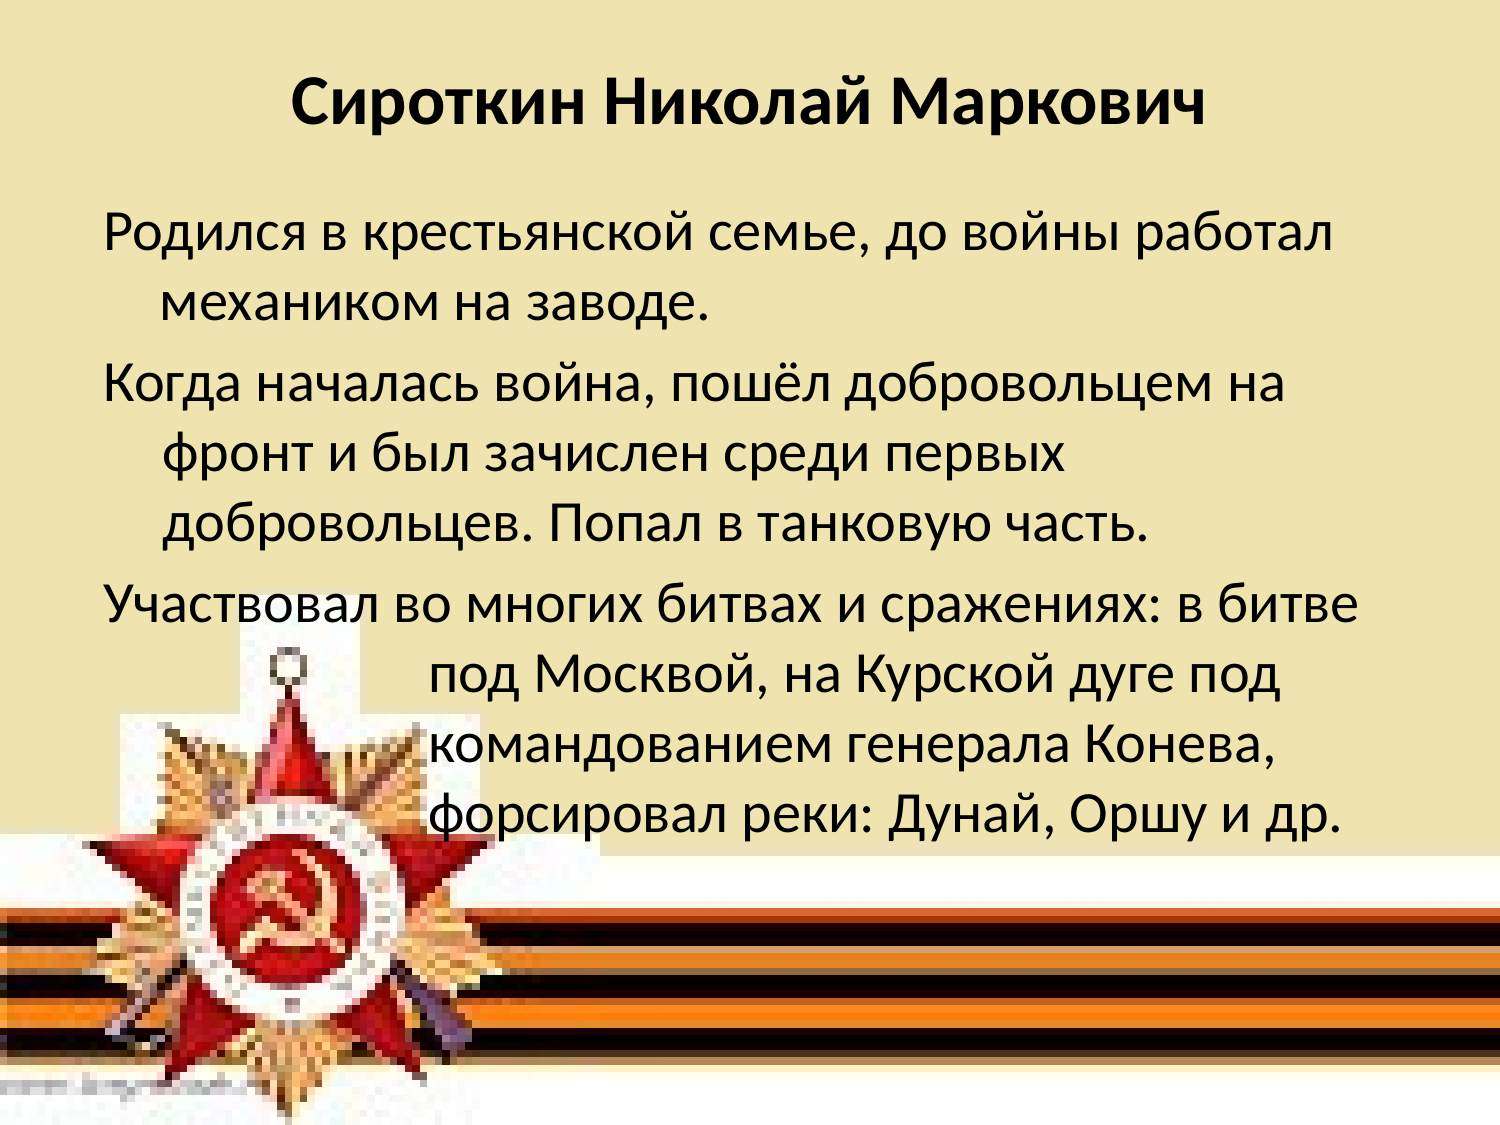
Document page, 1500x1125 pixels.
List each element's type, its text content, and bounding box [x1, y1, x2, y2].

list Родился в крестьянской семье, до войны работал механиком на заводе. Когда началась война, пошёл добровольцем на фронт и был зачислен среди первых добровольцев. Попал в танковую часть. Участвовал во многих битвах и сражениях: в битве под Москвой, на Курской дуге под командованием генерала Конева, форсировал реки: Дунай, Оршу и др. [88, 184, 1439, 927]
title Сироткин Николай Маркович [75, 45, 1425, 233]
picture [0, 0, 1500, 1125]
